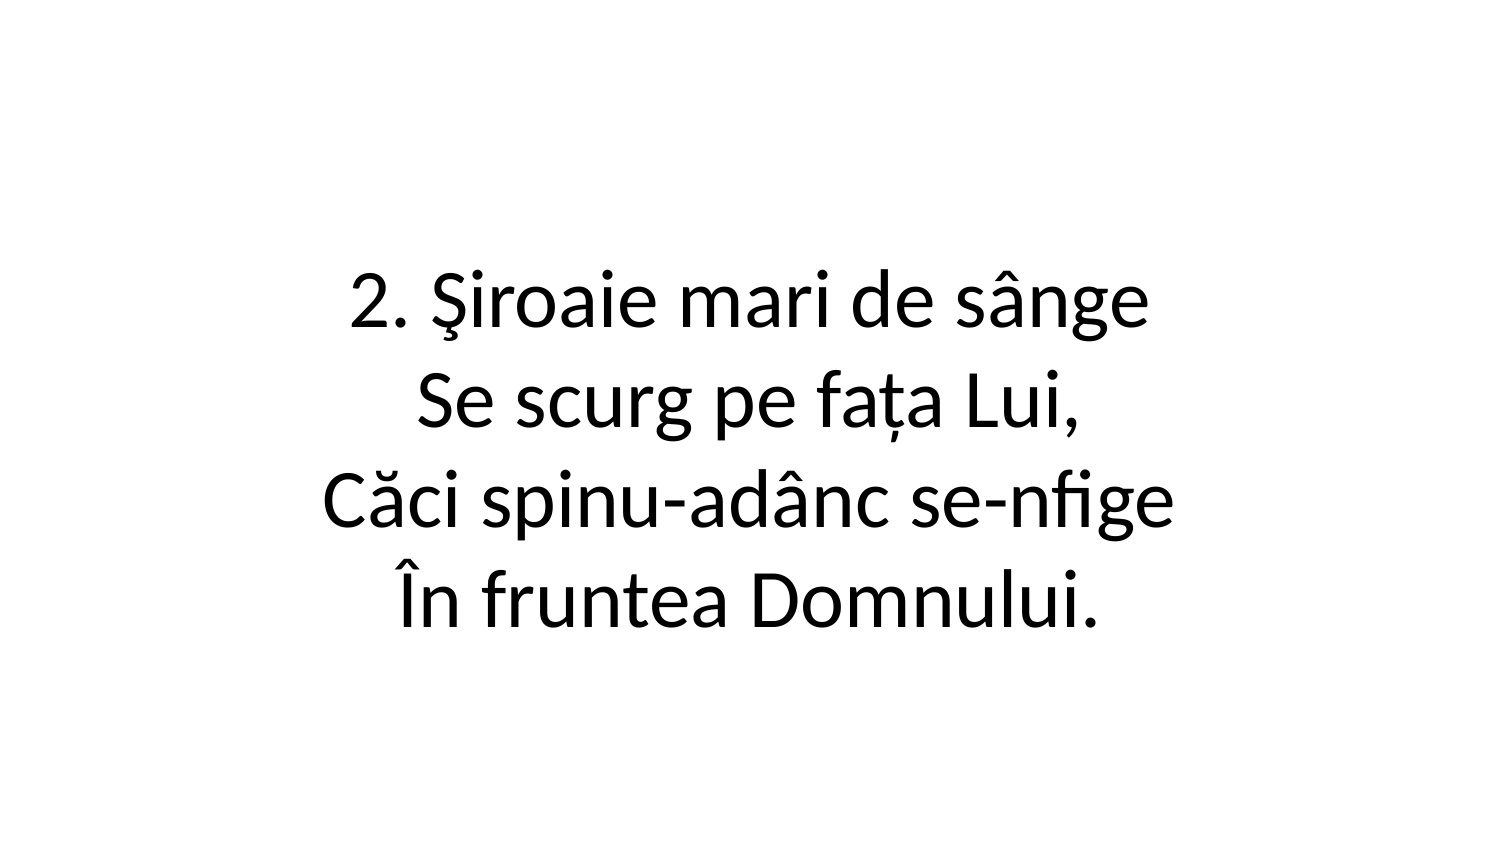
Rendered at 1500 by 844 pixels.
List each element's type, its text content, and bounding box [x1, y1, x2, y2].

text_box 2. Şiroaie mari de sânge Se scurg pe fața Lui, Căci spinu-adânc se-nfige În fruntea Domnului. [308, 192, 1192, 652]
